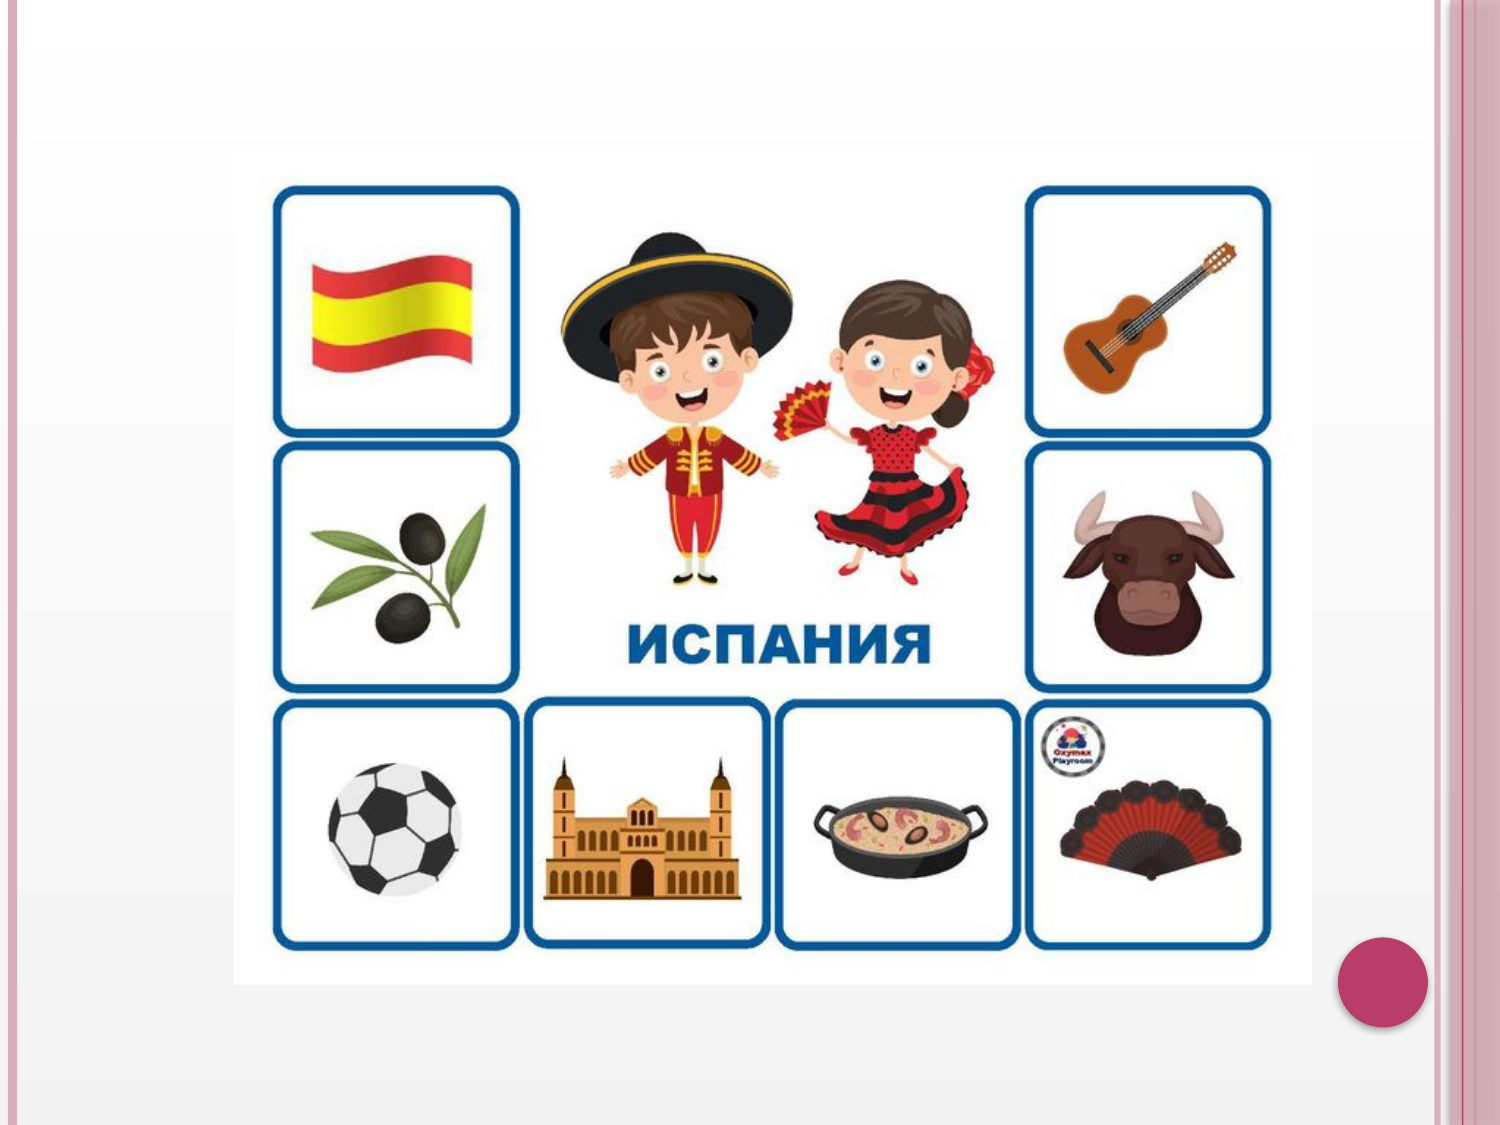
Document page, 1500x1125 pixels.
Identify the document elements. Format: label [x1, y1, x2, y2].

list [233, 151, 1312, 985]
